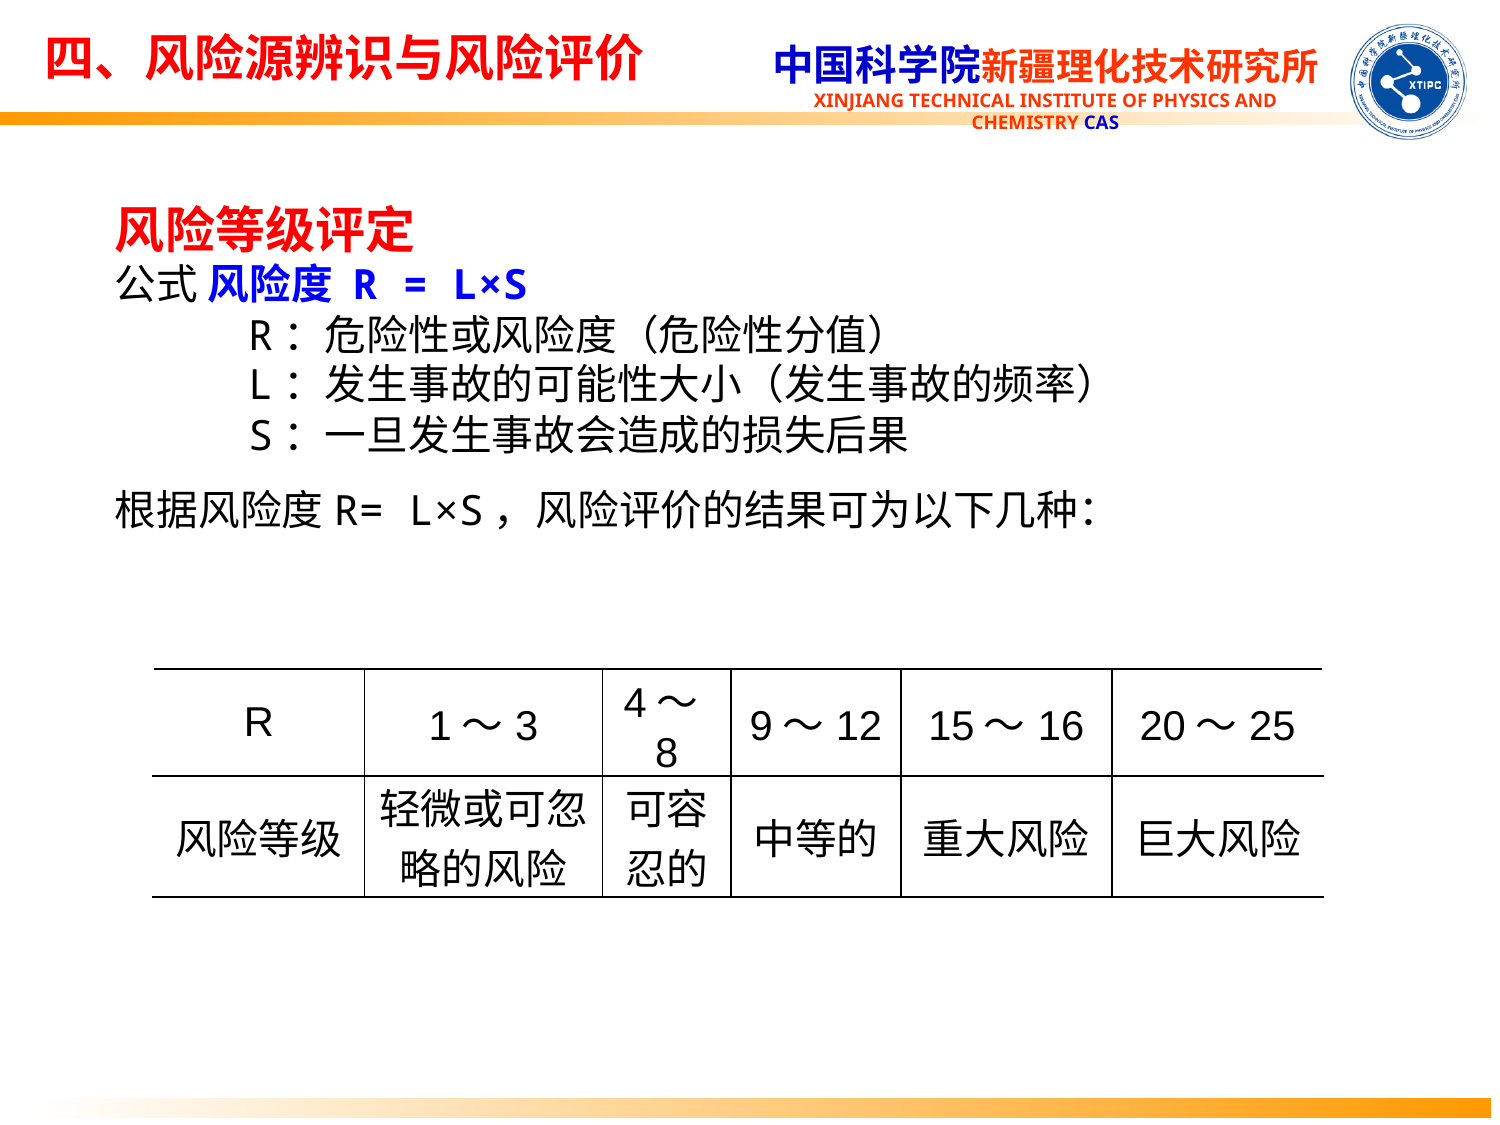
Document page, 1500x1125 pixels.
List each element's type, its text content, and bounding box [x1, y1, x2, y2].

table_cell 中等的 [732, 777, 900, 896]
table_header 1～3 [365, 670, 602, 775]
table_header 9～12 [732, 670, 900, 775]
table_cell 可容忍的 [603, 777, 730, 896]
table_header 20～25 [1113, 670, 1322, 775]
table_cell 巨大风险 [1113, 777, 1322, 896]
table_cell 风险等级 [154, 777, 364, 896]
table_cell 轻微或可忽略的风险 [365, 777, 602, 896]
table_header R [154, 670, 364, 775]
picture [1342, 16, 1474, 147]
table_cell 重大风险 [902, 777, 1111, 896]
list 风险等级评定 公式 风险度 R = L×S R：危险性或风险度（危险性分值） L：发生事故的可能性大小（发生事故的频率） S：一旦发生事故会造成的损失后果 根据风险度R= L×S，风险评价的结果可为以下几种： [100, 160, 1376, 1071]
text_box 四、风险源辨识与风险评价 [29, 19, 833, 102]
table_header 4～8 [603, 670, 730, 775]
table_header 15～16 [902, 670, 1111, 775]
